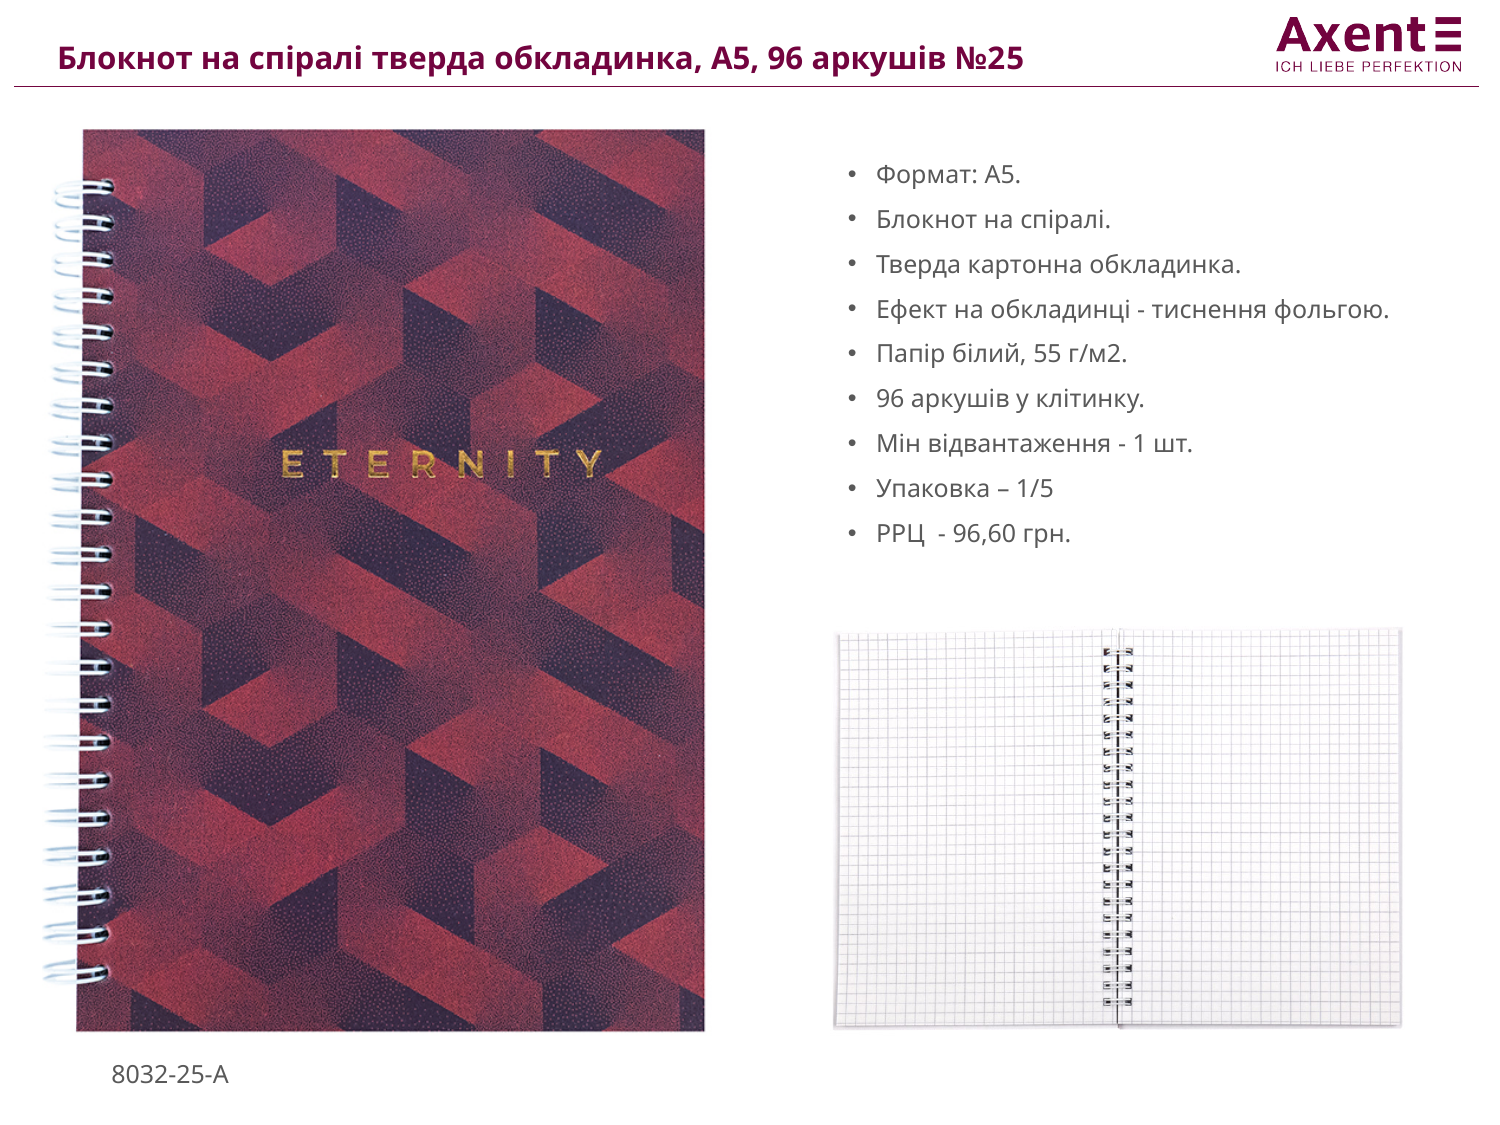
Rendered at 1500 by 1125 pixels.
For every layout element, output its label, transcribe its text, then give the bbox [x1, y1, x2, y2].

text_box Блокнот на спіралі тверда обкладинка, А5, 96 аркушів №25 [42, 12, 1277, 84]
picture [42, 108, 712, 1054]
text_box 8032-25-A [96, 1054, 275, 1096]
text_box Формат: А5. Блокнот на спіралі. Тверда картонна обкладинка. Ефект на обкладинці - тиснення фольгою. Папір білий, 55 г/м2. 96 аркушів у клітинку. Мін відвантаження - 1 шт. Упаковка – 1/5 РРЦ - 96,60 грн. [833, 136, 1453, 555]
picture [1276, 17, 1461, 73]
picture [824, 603, 1410, 1037]
